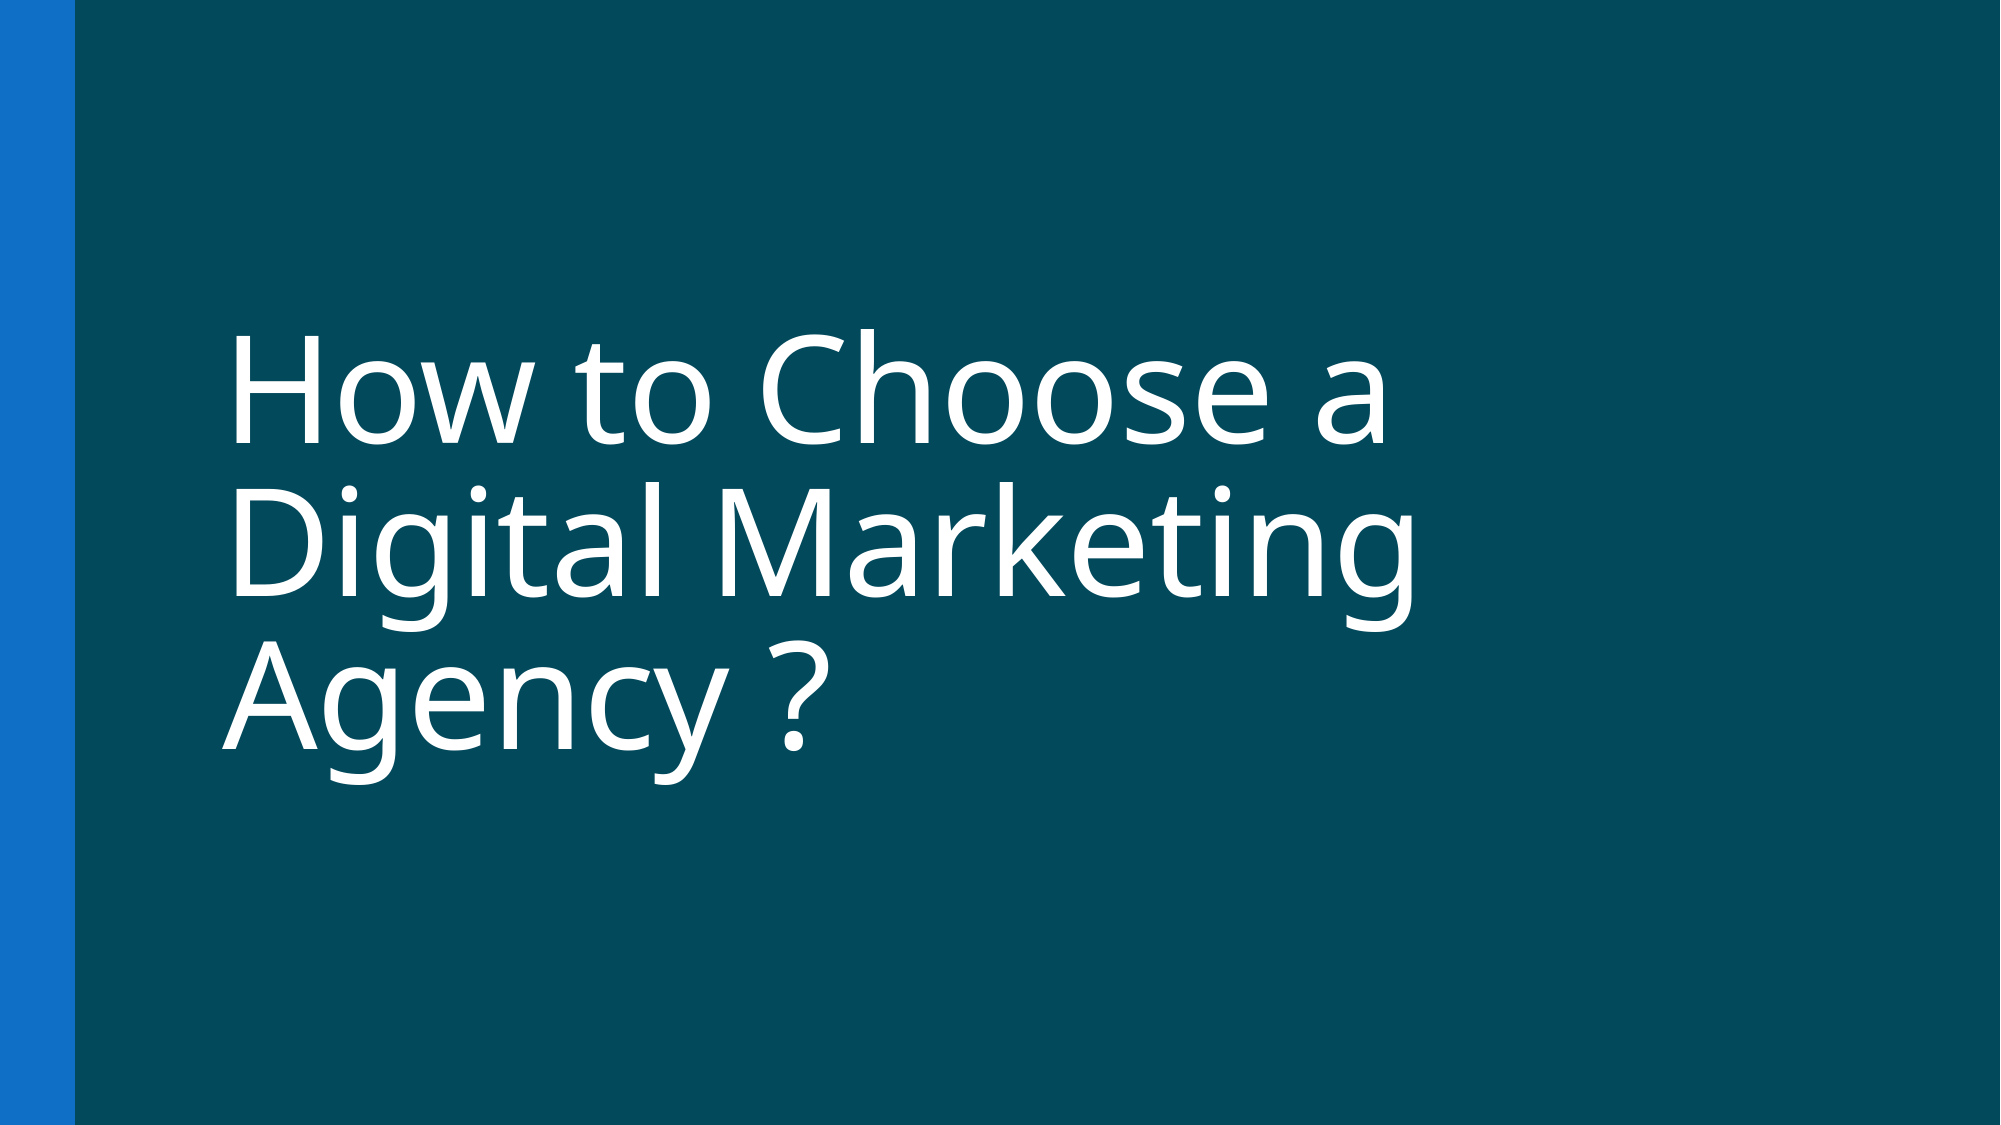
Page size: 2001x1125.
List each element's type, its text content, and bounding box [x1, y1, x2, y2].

title How to Choose a Digital Marketing Agency ? [206, 124, 1837, 788]
